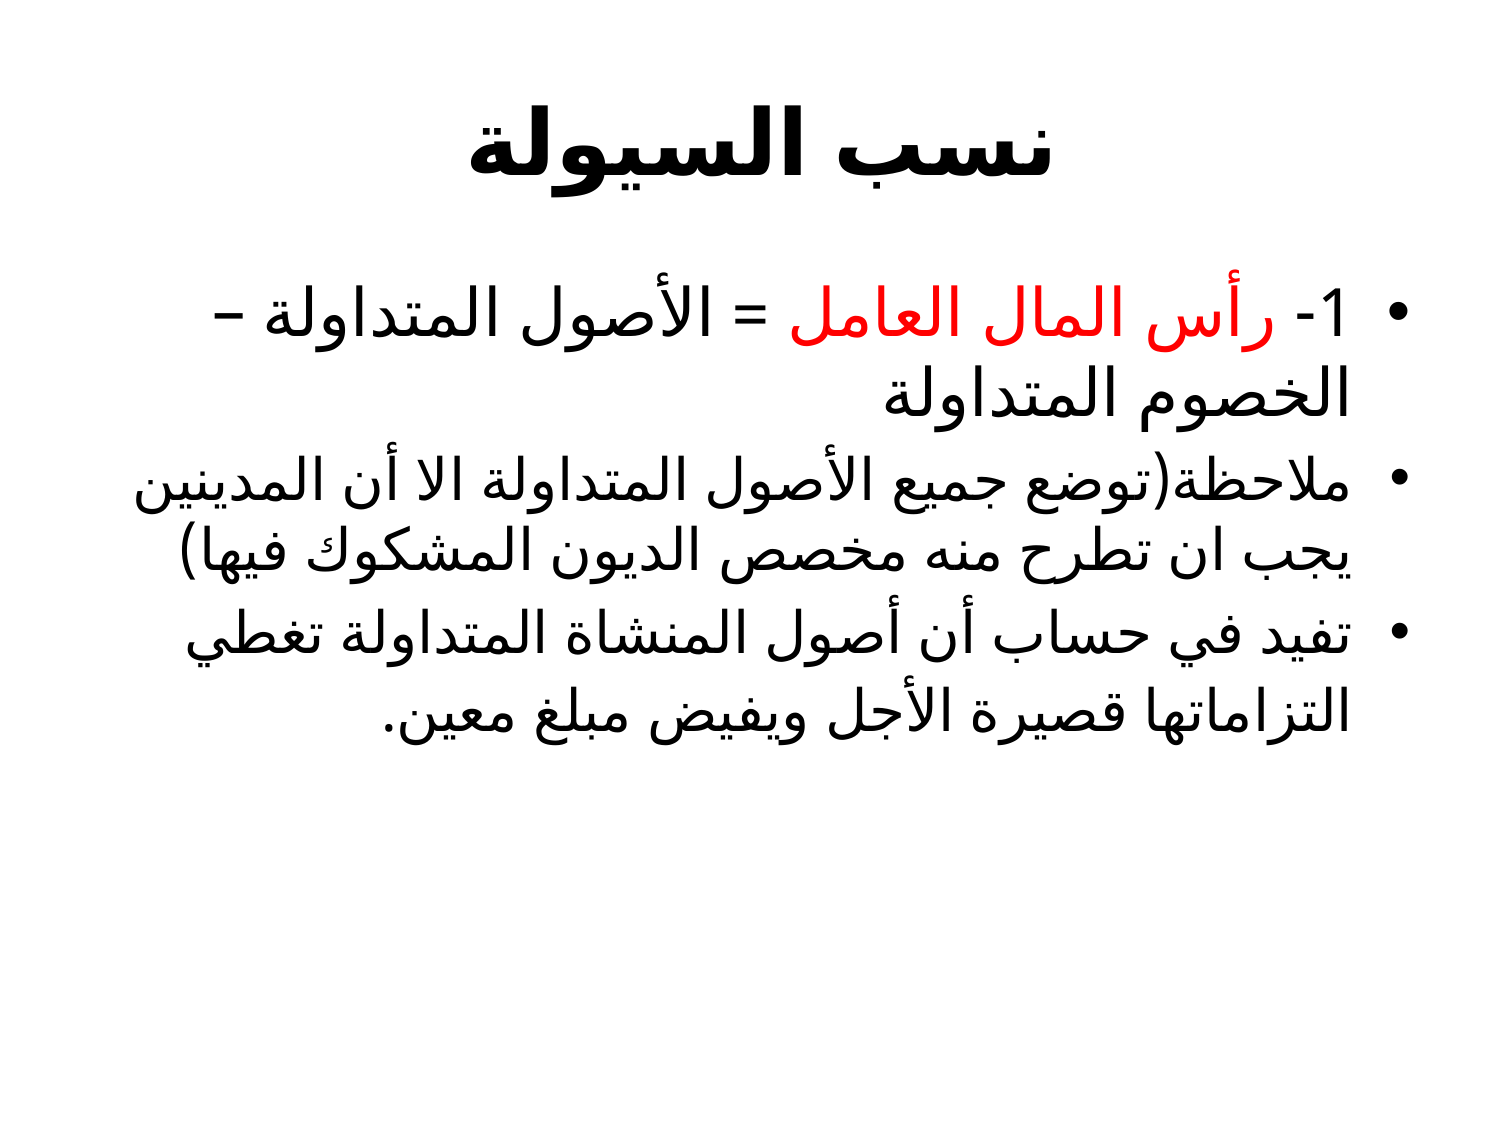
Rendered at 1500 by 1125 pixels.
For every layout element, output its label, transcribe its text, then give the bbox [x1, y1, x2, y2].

title نسب السيولة [75, 45, 1425, 233]
list 1- رأس المال العامل = الأصول المتداولة – الخصوم المتداولة ملاحظة(توضع جميع الأصول المتداولة الا أن المدينين يجب ان تطرح منه مخصص الديون المشكوك فيها) تفيد في حساب أن أصول المنشاة المتداولة تغطي التزاماتها قصيرة الأجل ويفيض مبلغ معين. [75, 262, 1425, 1005]
